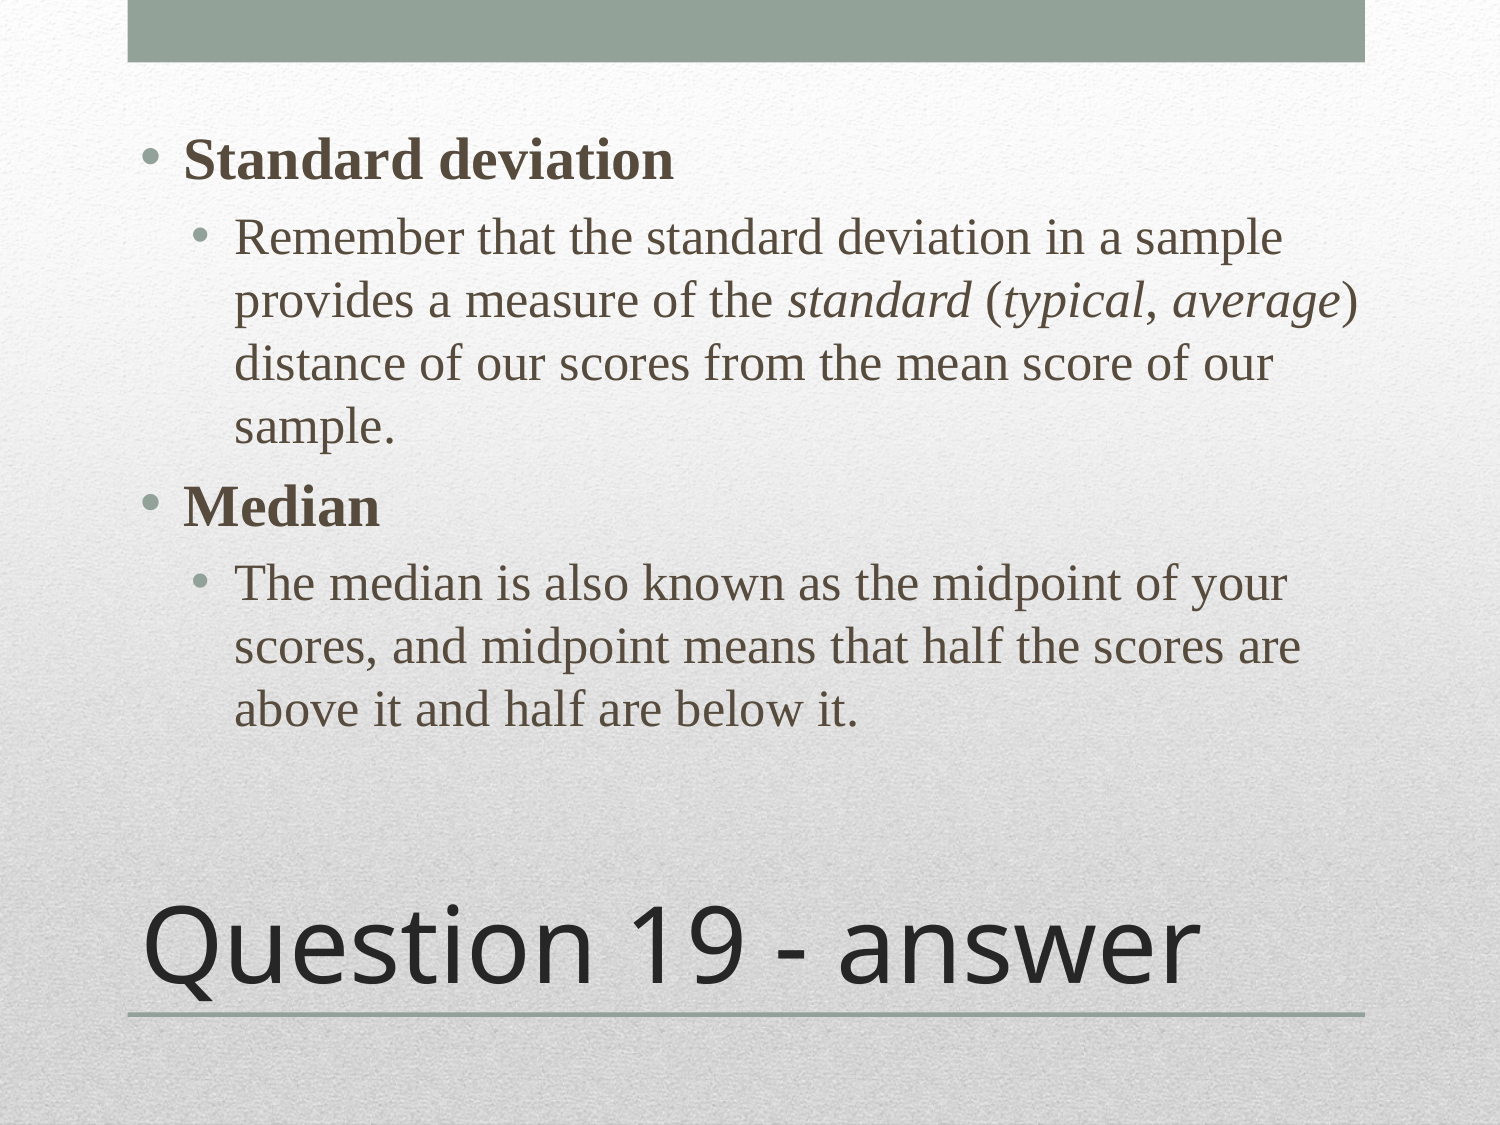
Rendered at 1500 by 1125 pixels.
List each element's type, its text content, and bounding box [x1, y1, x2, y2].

title Question 19 - answer [125, 750, 1238, 1013]
list Standard deviation Remember that the standard deviation in a sample provides a measure of the standard (typical, average) distance of our scores from the mean score of our sample. Median The median is also known as the midpoint of your scores, and midpoint means that half the scores are above it and half are below it. [125, 112, 1400, 750]
